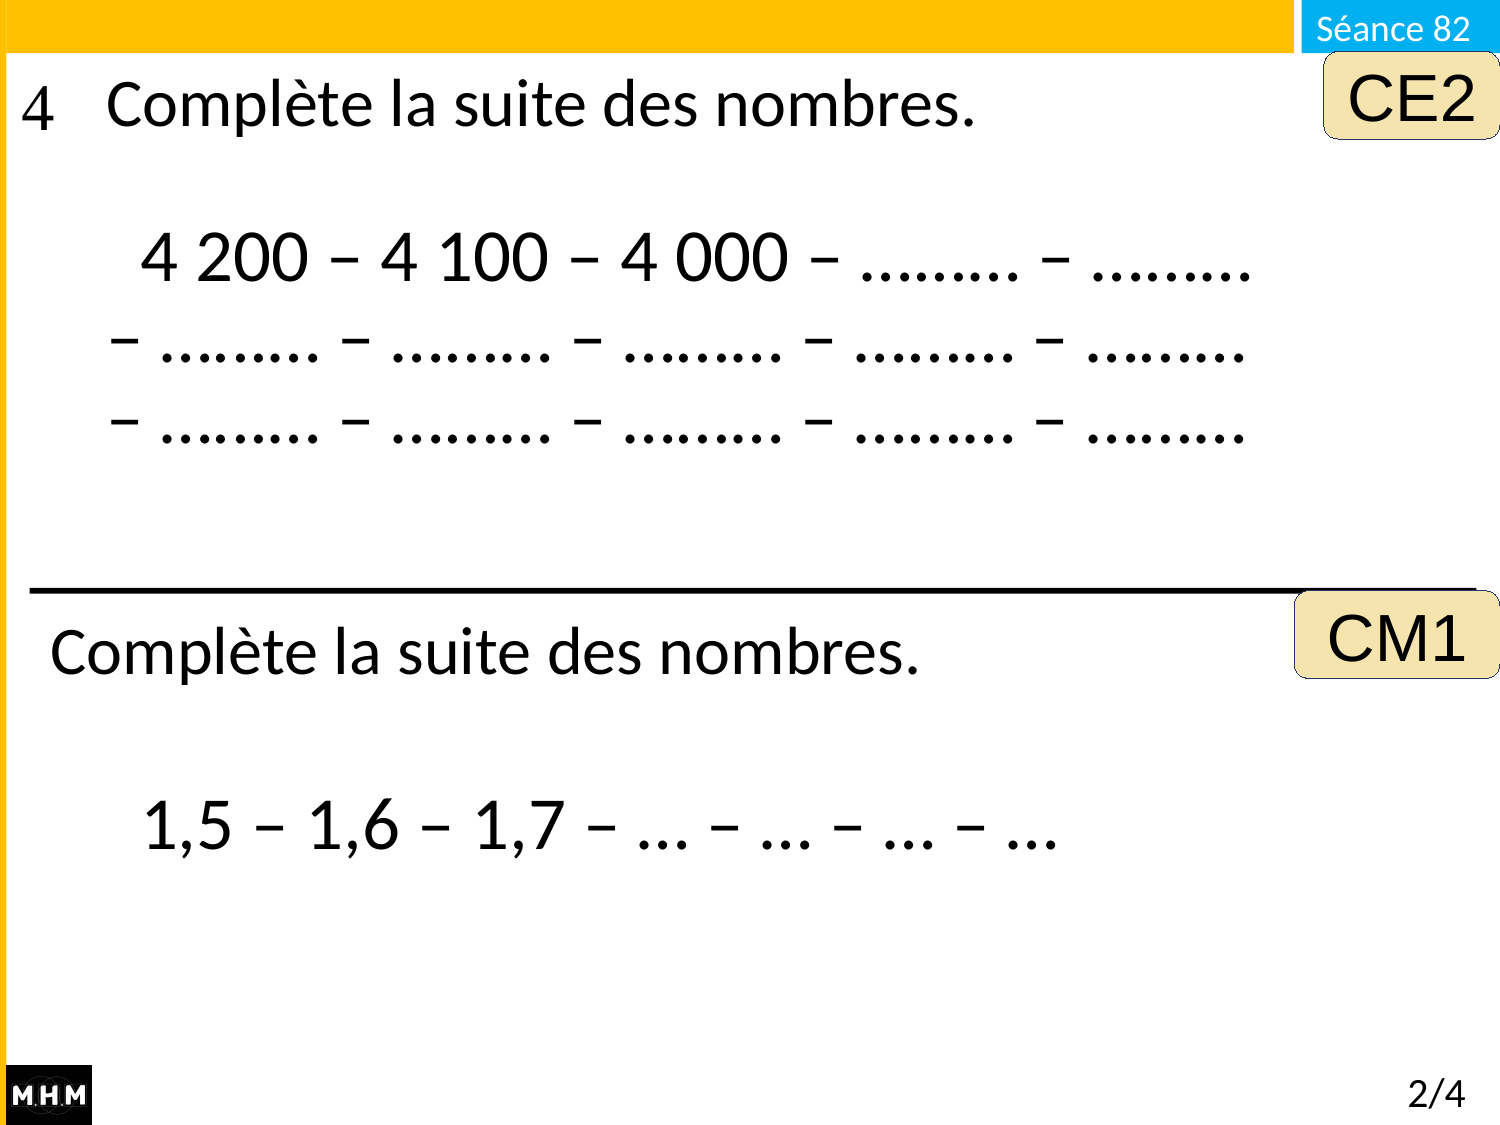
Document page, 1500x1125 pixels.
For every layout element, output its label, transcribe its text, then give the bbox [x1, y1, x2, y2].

text_box Complète la suite des nombres. [35, 608, 1330, 698]
text_box CM1 [1294, 590, 1500, 679]
text_box 1,5 – 1,6 – 1,7 – … – … – … – … [125, 767, 1342, 873]
text_box 4 200 – 4 100 – 4 000 – …...… – …...… – …...… – …...… – …...… – …...… – …...… – …...… – …...… – …...… – …...… – …...… [91, 162, 1386, 514]
picture [6, 1065, 92, 1125]
title Complète la suite des nombres. [91, 60, 1385, 150]
list 2/4 [1373, 1064, 1500, 1125]
text_box CE2 [1323, 51, 1500, 140]
